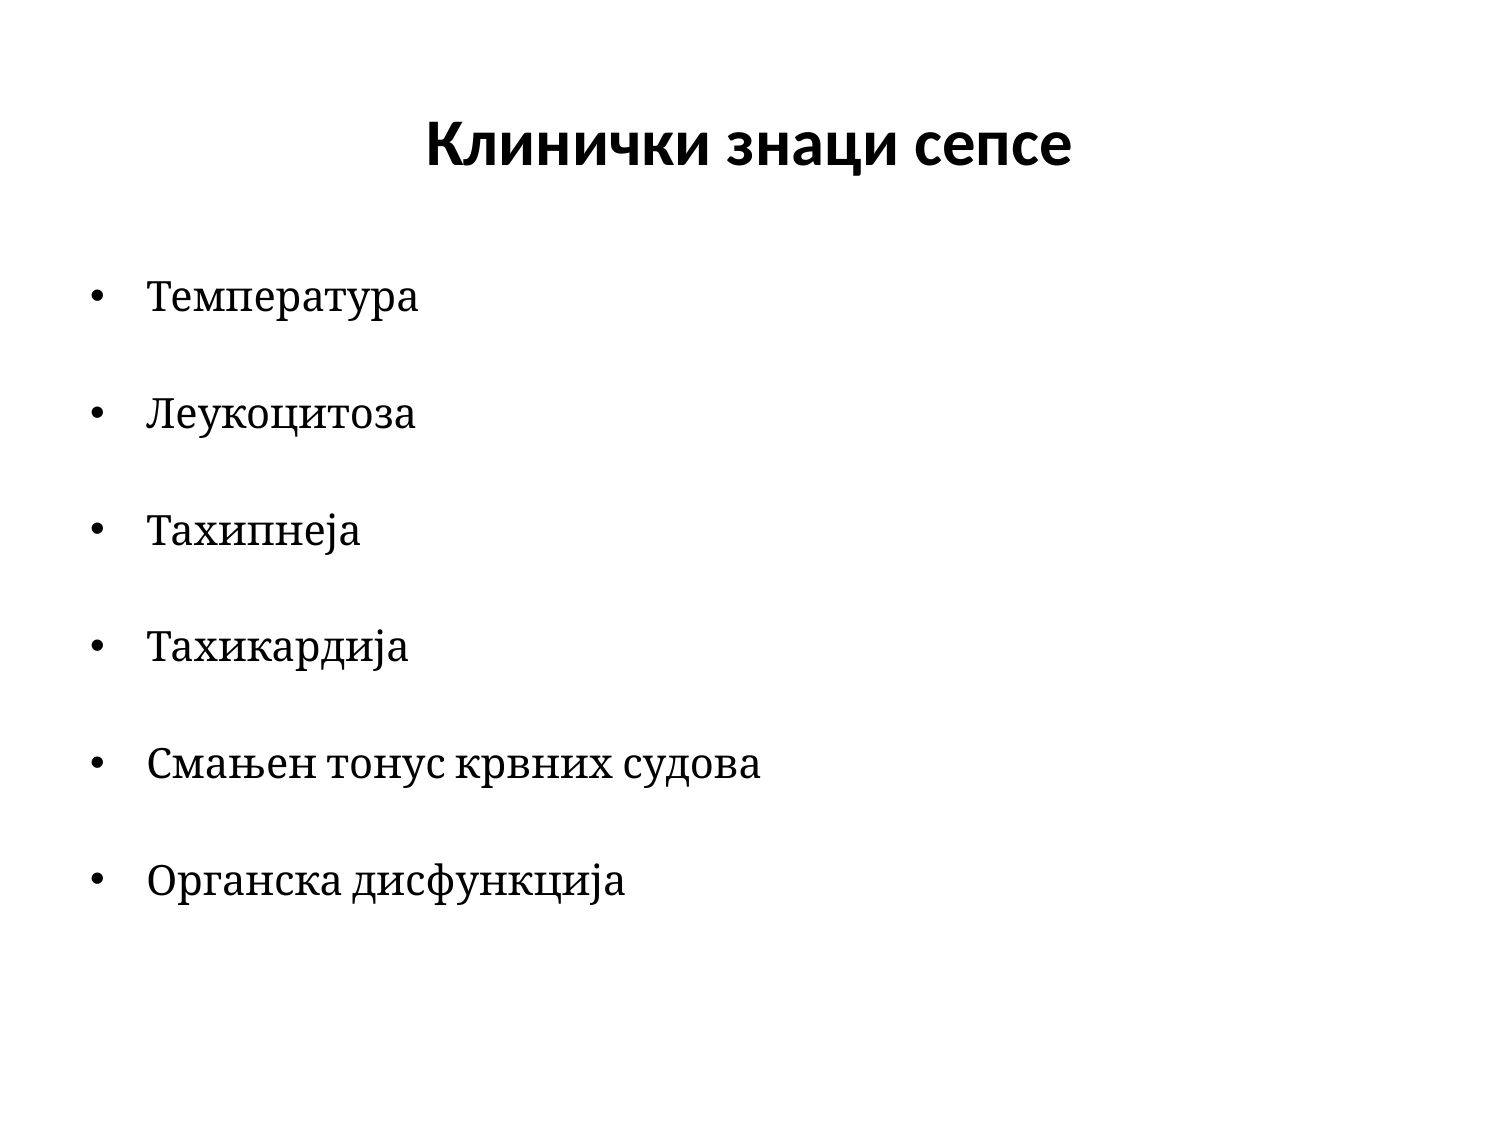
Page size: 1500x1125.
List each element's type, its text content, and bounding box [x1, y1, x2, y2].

title Клинички знаци сепсе [75, 45, 1425, 233]
list Температура Леукоцитоза Тахипнеја Тахикардија Смањен тонус крвних судова Органска дисфункција [75, 262, 1425, 1005]
